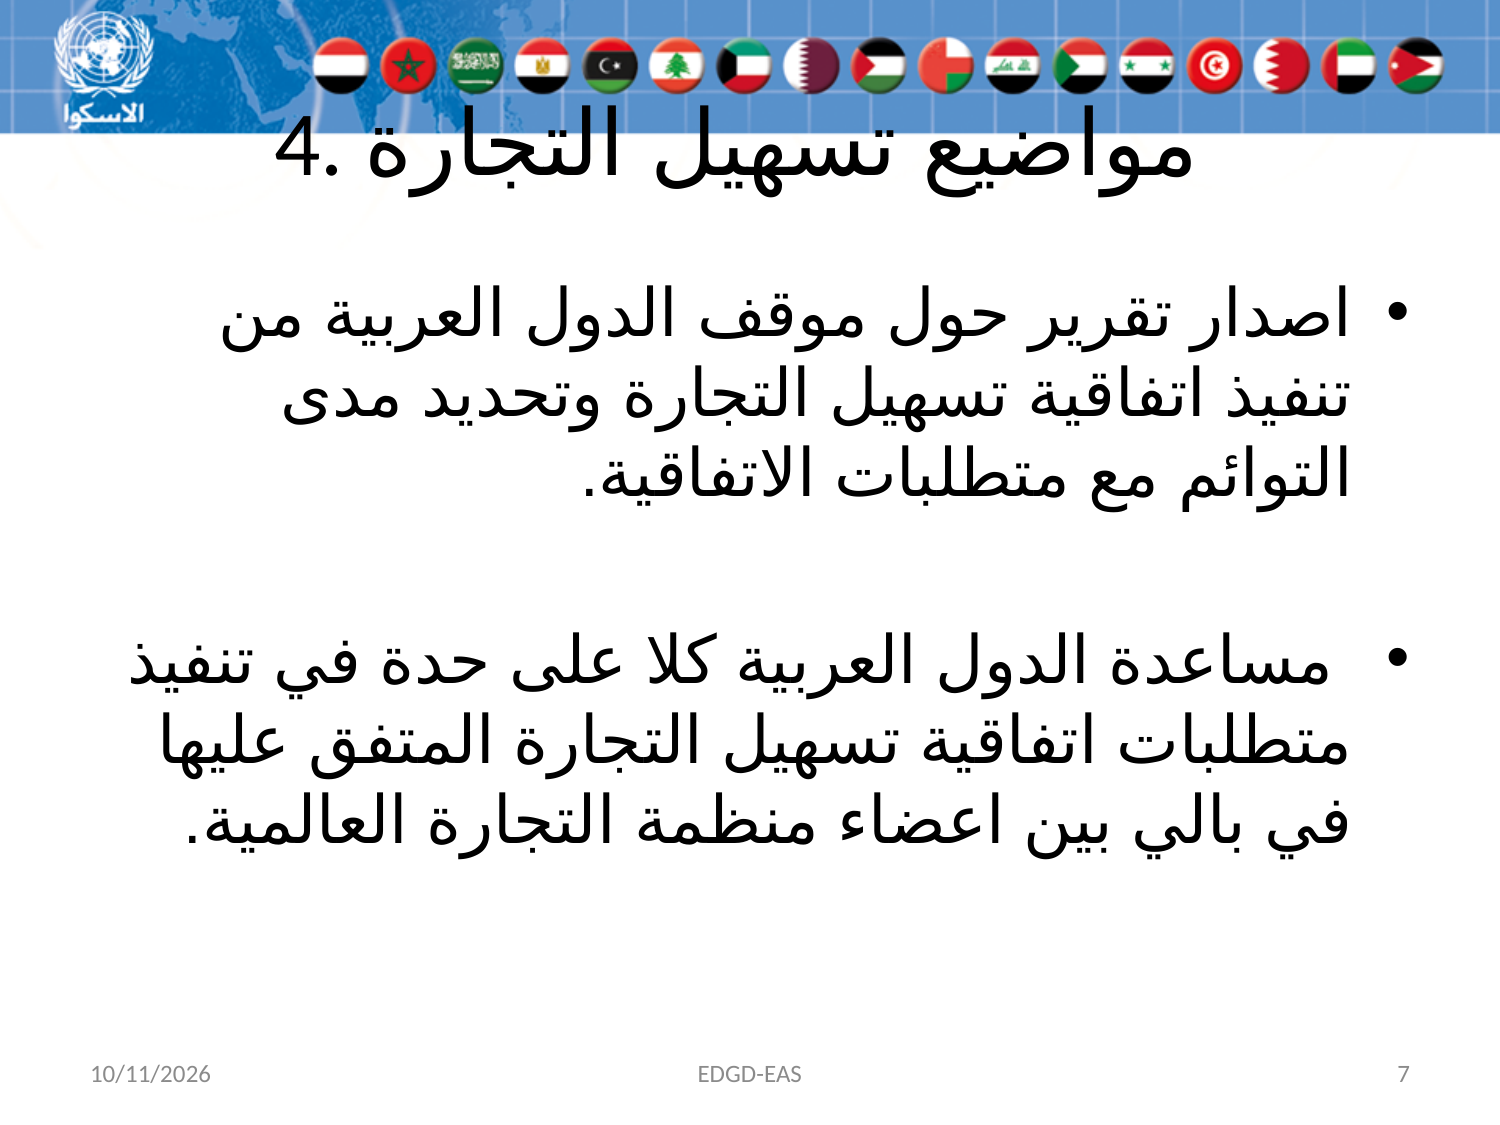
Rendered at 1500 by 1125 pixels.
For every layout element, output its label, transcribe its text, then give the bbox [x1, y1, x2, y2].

slide_number 7 [1074, 1042, 1425, 1103]
footer EDGD-EAS [512, 1042, 988, 1103]
list اصدار تقرير حول موقف الدول العربية من تنفيذ اتفاقية تسهيل التجارة وتحديد مدى التوائم مع متطلبات الاتفاقية. مساعدة الدول العربية كلا على حدة في تنفيذ متطلبات اتفاقية تسهيل التجارة المتفق عليها في بالي بين اعضاء منظمة التجارة العالمية. [74, 262, 1426, 1006]
picture [0, 0, 1500, 1125]
title 4. مواضيع تسهيل التجارة [74, 44, 1426, 233]
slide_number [75, 1042, 425, 1103]
